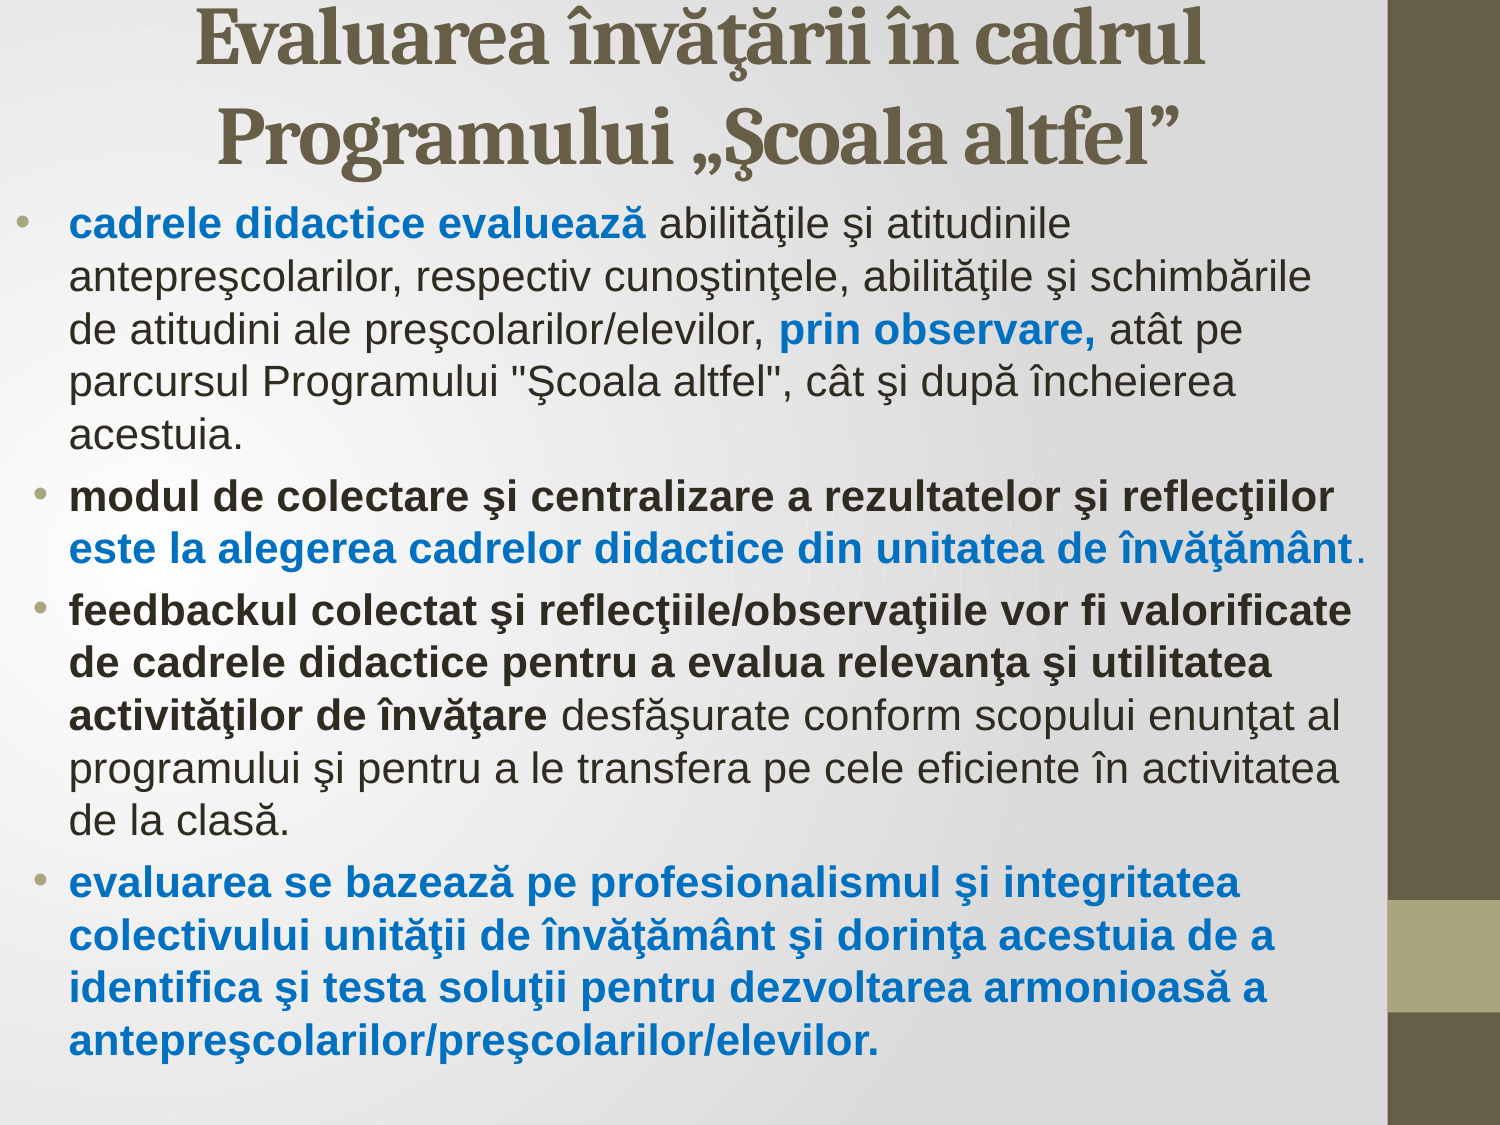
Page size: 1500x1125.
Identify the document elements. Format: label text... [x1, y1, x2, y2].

list cadrele didactice evaluează abilităţile şi atitudinile antepreşcolarilor, respectiv cunoştinţele, abilităţile şi schimbările de atitudini ale preşcolarilor/elevilor, prin observare, atât pe parcursul Programului "Şcoala altfel", cât şi după încheierea acestuia. modul de colectare şi centralizare a rezultatelor şi reflecţiilor este la alegerea cadrelor didactice din unitatea de învăţământ. feedbackul colectat şi reflecţiile/observaţiile vor fi valorificate de cadrele didactice pentru a evalua relevanţa şi utilitatea activităţilor de învăţare desfăşurate conform scopului enunţat al programului şi pentru a le transfera pe cele eficiente în activitatea de la clasă. evaluarea se bazează pe profesionalismul şi integritatea colectivului unităţii de învăţământ şi dorinţa acestuia de a identifica şi testa soluţii pentru dezvoltarea armonioasă a antepreşcolarilor/preşcolarilor/elevilor. [0, 187, 1388, 1125]
title Evaluarea învăţării în cadrul Programului „Şcoala altfel” [75, 45, 1325, 187]
